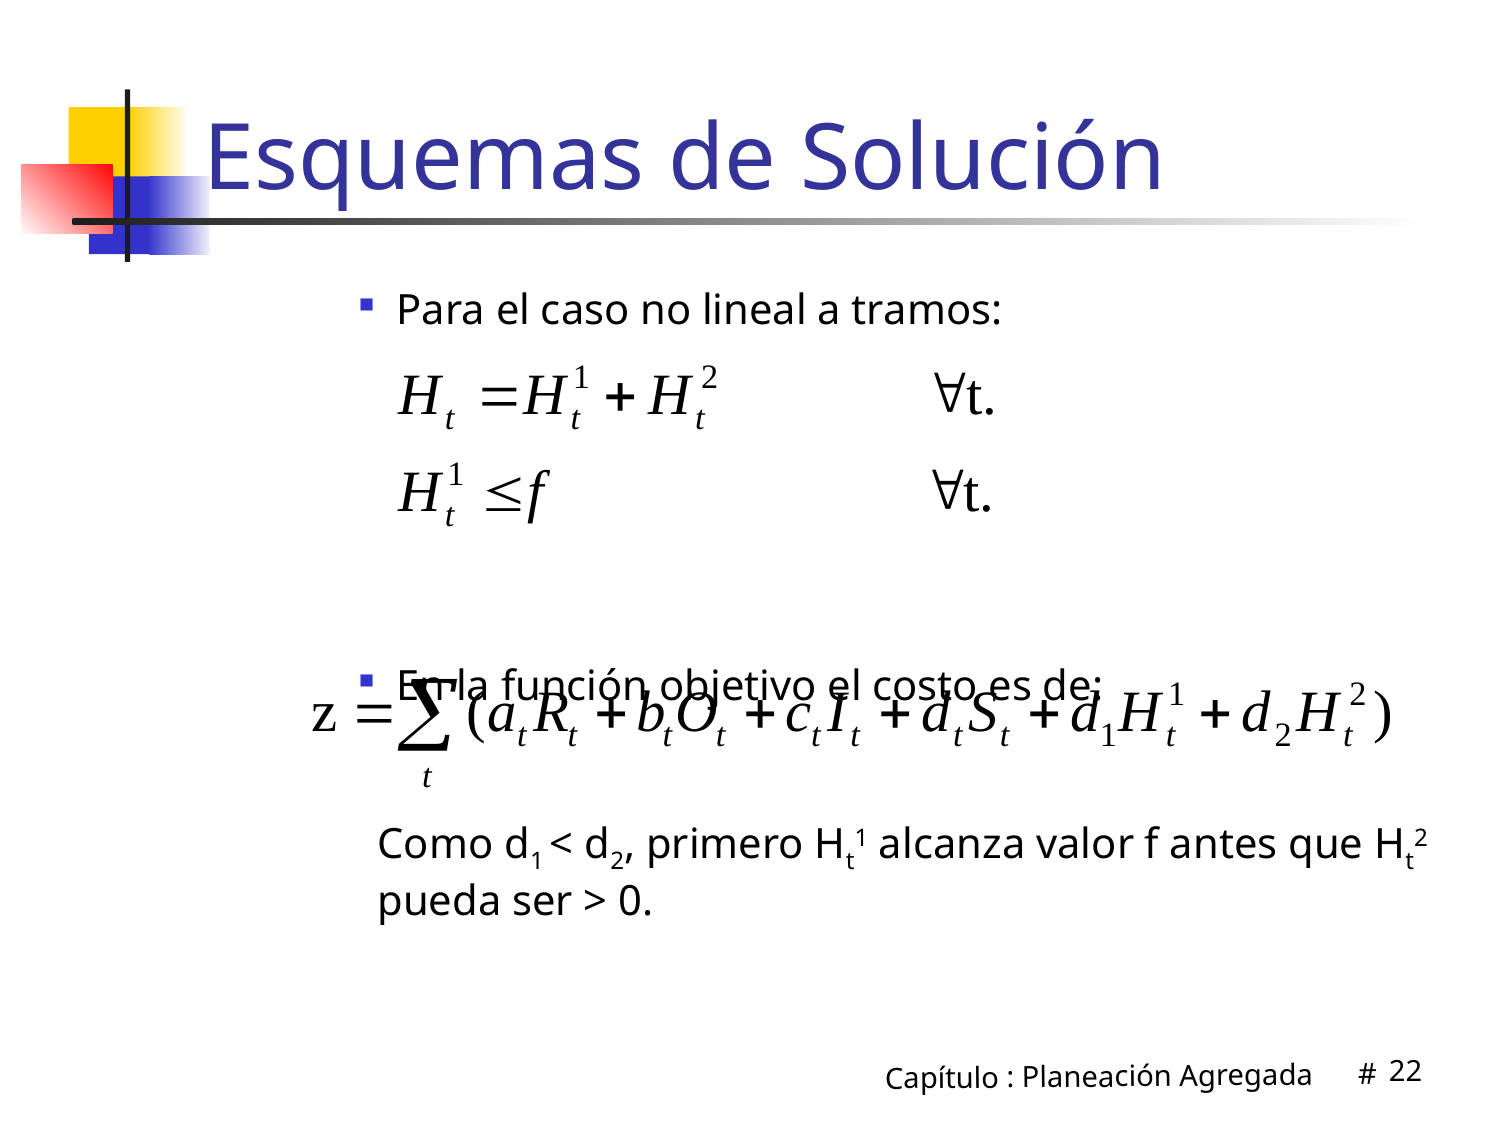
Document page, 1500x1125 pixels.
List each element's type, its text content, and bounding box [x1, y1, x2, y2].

text_box Como d1 < d2, primero Ht1 alcanza valor f antes que Ht2 pueda ser > 0. [362, 809, 1454, 932]
list Para el caso no lineal a tramos: En la función objetivo el costo es de: [193, 274, 1470, 1007]
slide_number 22 [1124, 1024, 1438, 1101]
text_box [287, 667, 1420, 801]
footer Capítulo : Planeación Agregada # [836, 1028, 1427, 1109]
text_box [387, 351, 1006, 538]
title Esquemas de Solución [188, 27, 1468, 216]
